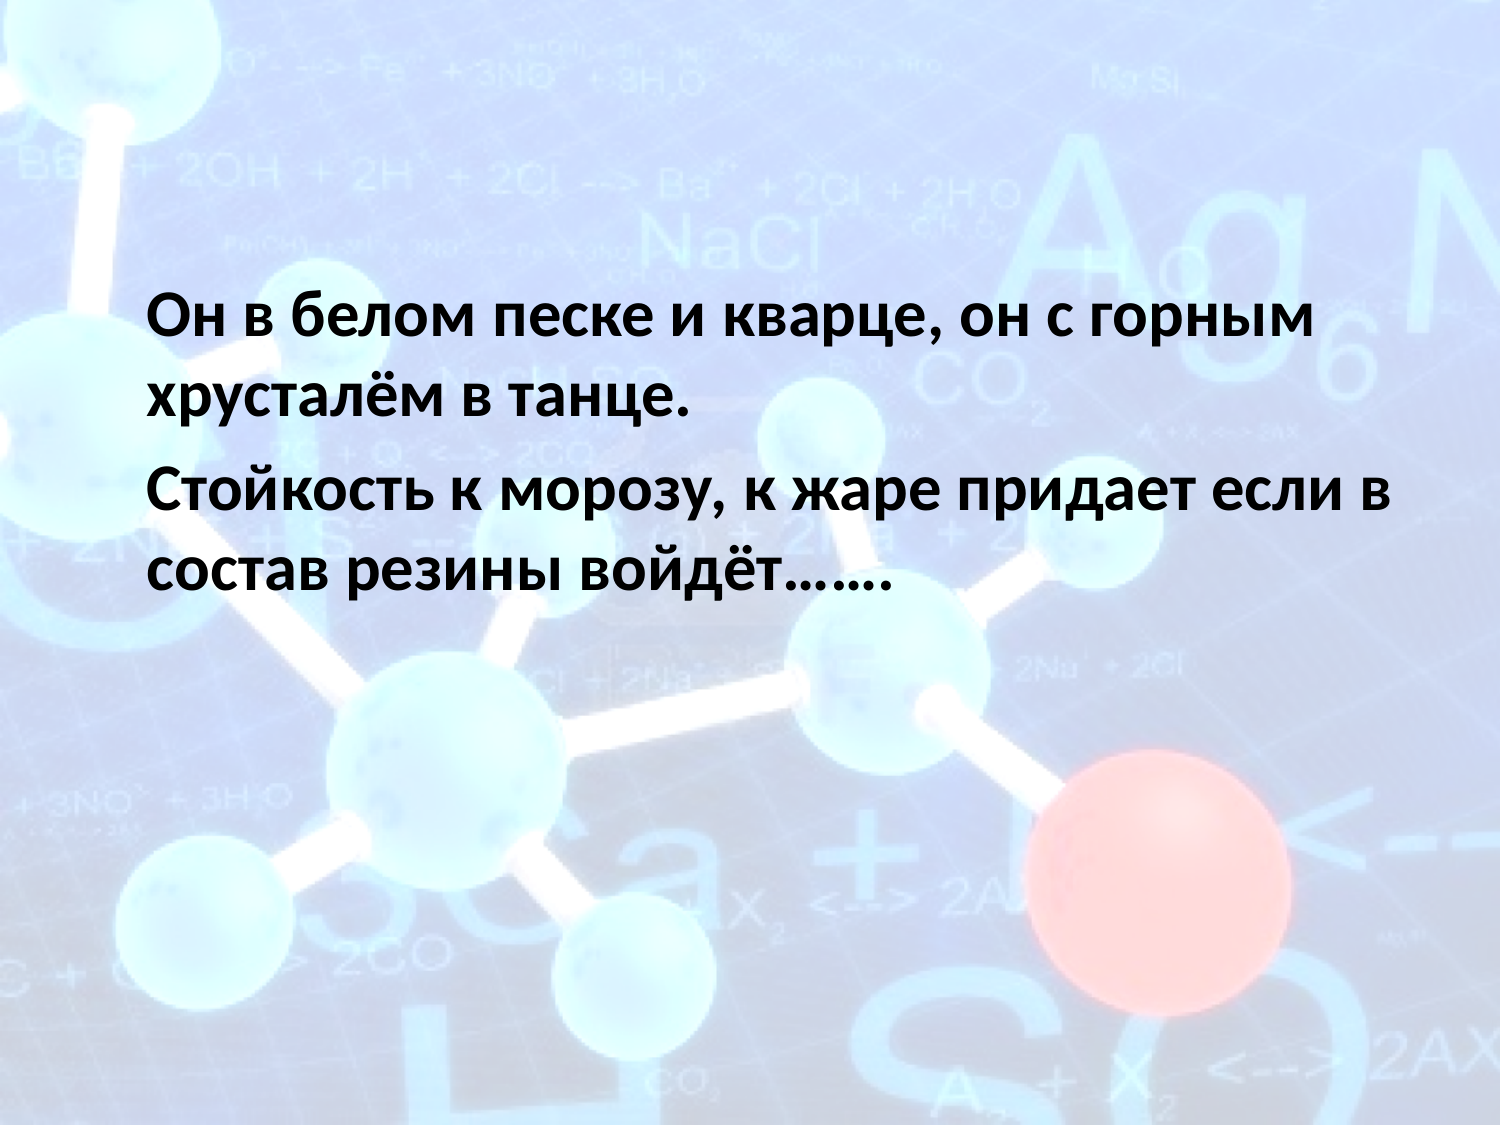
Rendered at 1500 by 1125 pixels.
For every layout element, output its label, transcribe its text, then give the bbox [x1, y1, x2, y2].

picture [0, 0, 1500, 1125]
list Он в белом песке и кварце, он с горным хрусталём в танце. Стойкость к морозу, к жаре придает если в состав резины войдёт……. [75, 262, 1425, 1005]
